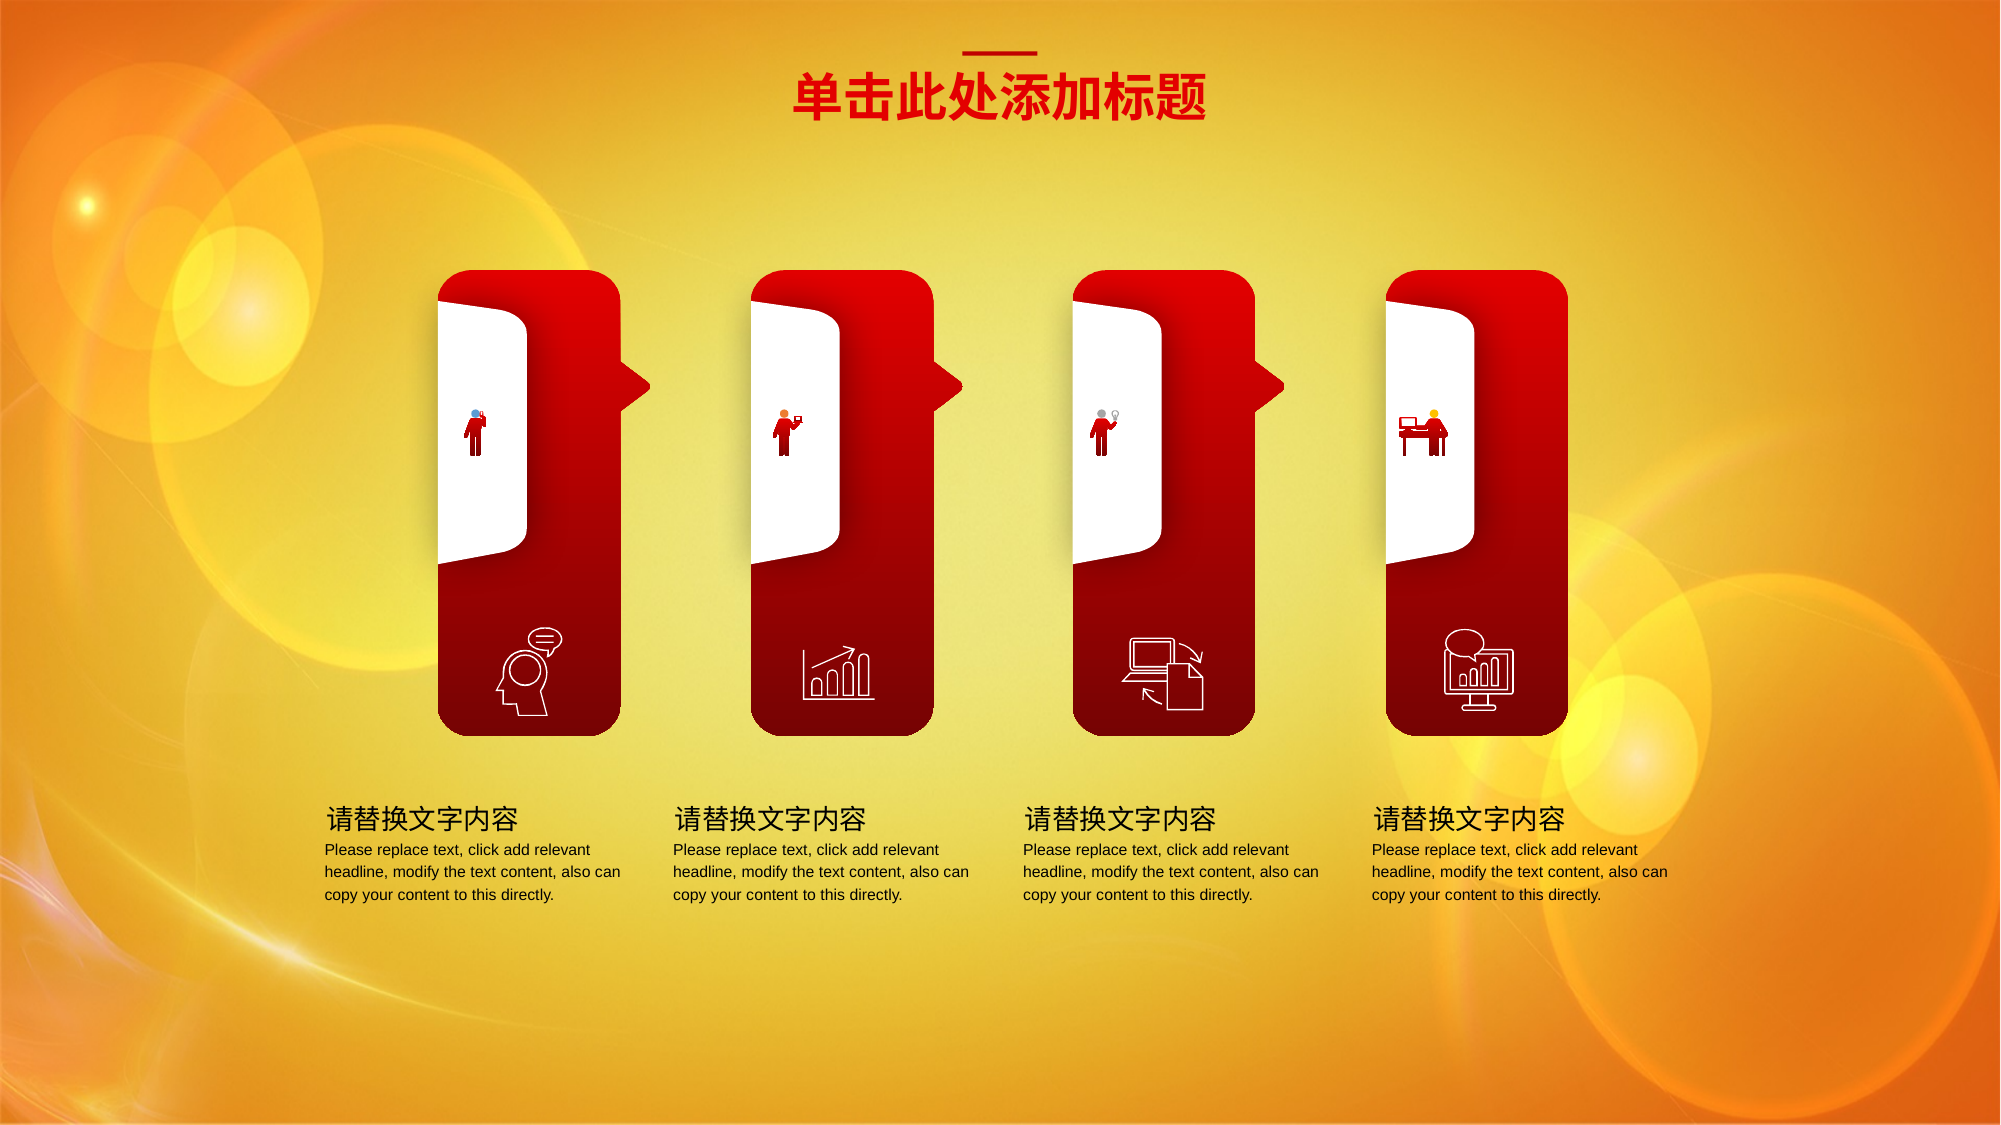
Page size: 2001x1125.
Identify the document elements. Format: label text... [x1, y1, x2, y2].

text_box Please replace text, click add relevant headline, modify the text content, also can copy your content to this directly. [1008, 828, 1341, 912]
text_box 请替换文字内容 [659, 788, 883, 843]
text_box [1072, 269, 1285, 627]
text_box Please replace text, click add relevant headline, modify the text content, also can copy your content to this directly. [658, 828, 991, 912]
text_box Please replace text, click add relevant headline, modify the text content, also can copy your content to this directly. [309, 828, 642, 912]
text_box 单击此处添加标题 [777, 57, 1223, 135]
text_box [961, 50, 1038, 57]
text_box 请替换文字内容 [1009, 788, 1233, 843]
text_box 请替换文字内容 [1358, 788, 1581, 843]
text_box Please replace text, click add relevant headline, modify the text content, also can copy your content to this directly. [1357, 828, 1690, 912]
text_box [495, 627, 1514, 716]
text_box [1385, 300, 1475, 565]
text_box [1385, 269, 1569, 737]
picture [0, 0, 2001, 1125]
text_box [1072, 300, 1162, 565]
text_box [437, 269, 650, 737]
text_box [750, 300, 840, 565]
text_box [437, 300, 527, 565]
text_box [751, 269, 963, 627]
text_box [753, 716, 932, 737]
text_box [1074, 716, 1253, 737]
text_box 请替换文字内容 [311, 788, 534, 843]
